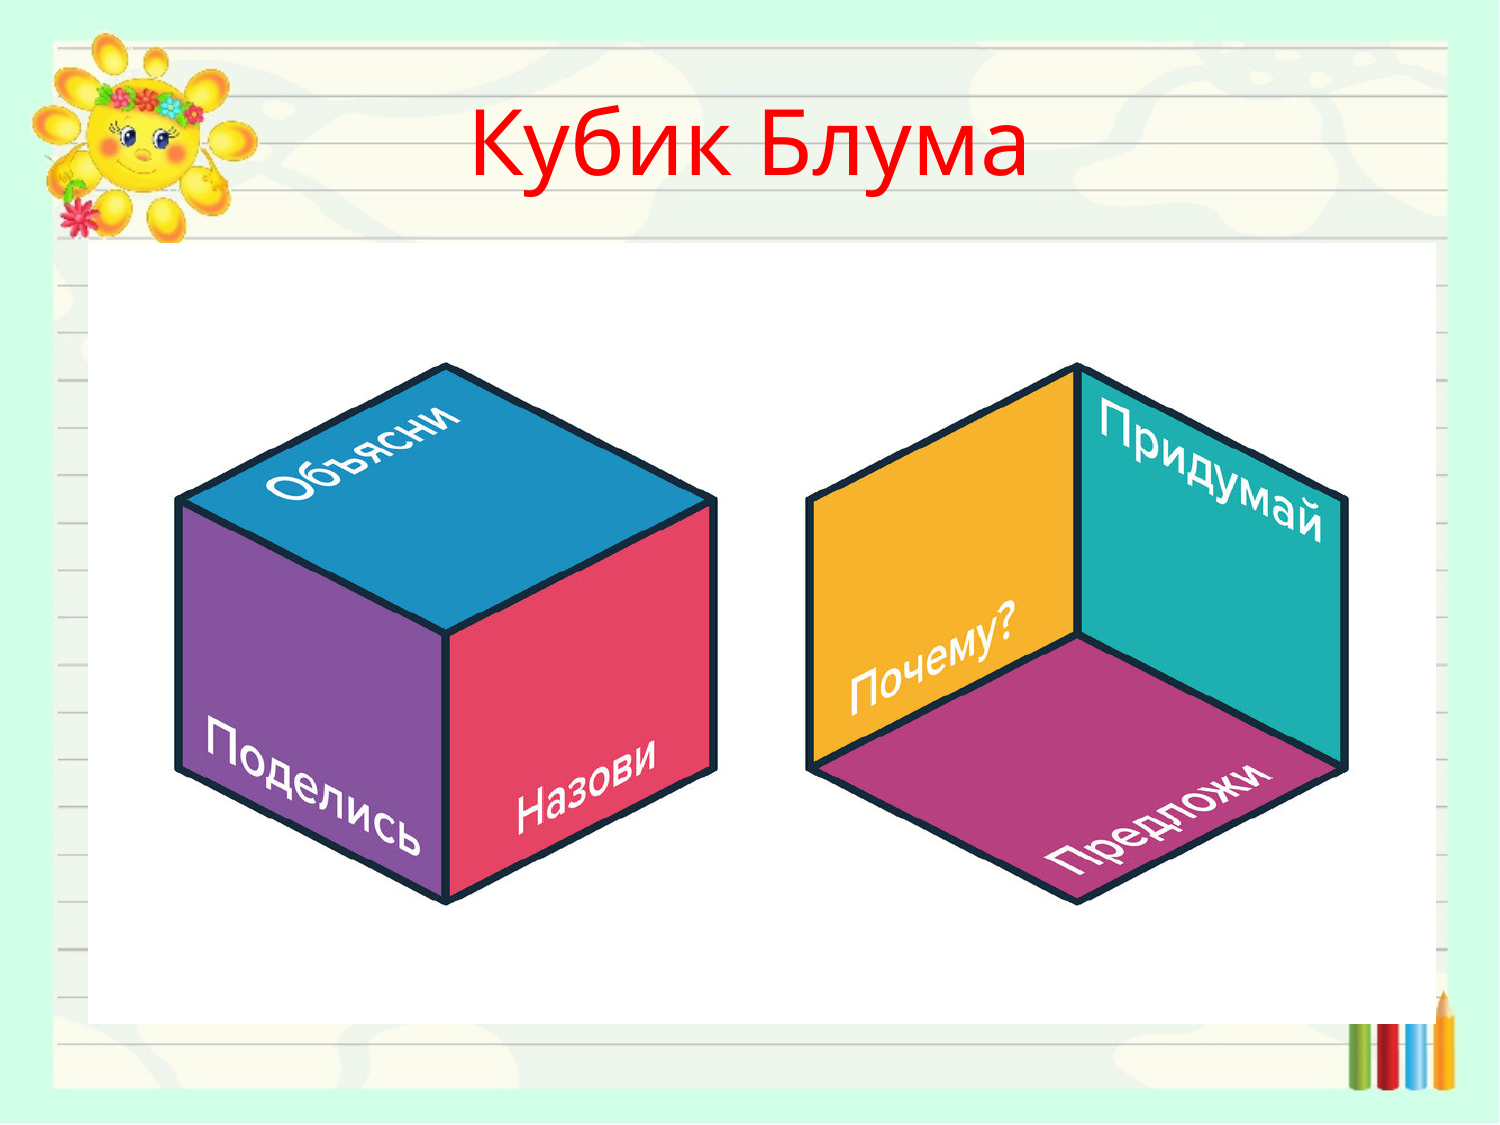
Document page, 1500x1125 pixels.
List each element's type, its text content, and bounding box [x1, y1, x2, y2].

picture [0, 0, 1500, 1125]
title Кубик Блума [75, 45, 1425, 233]
